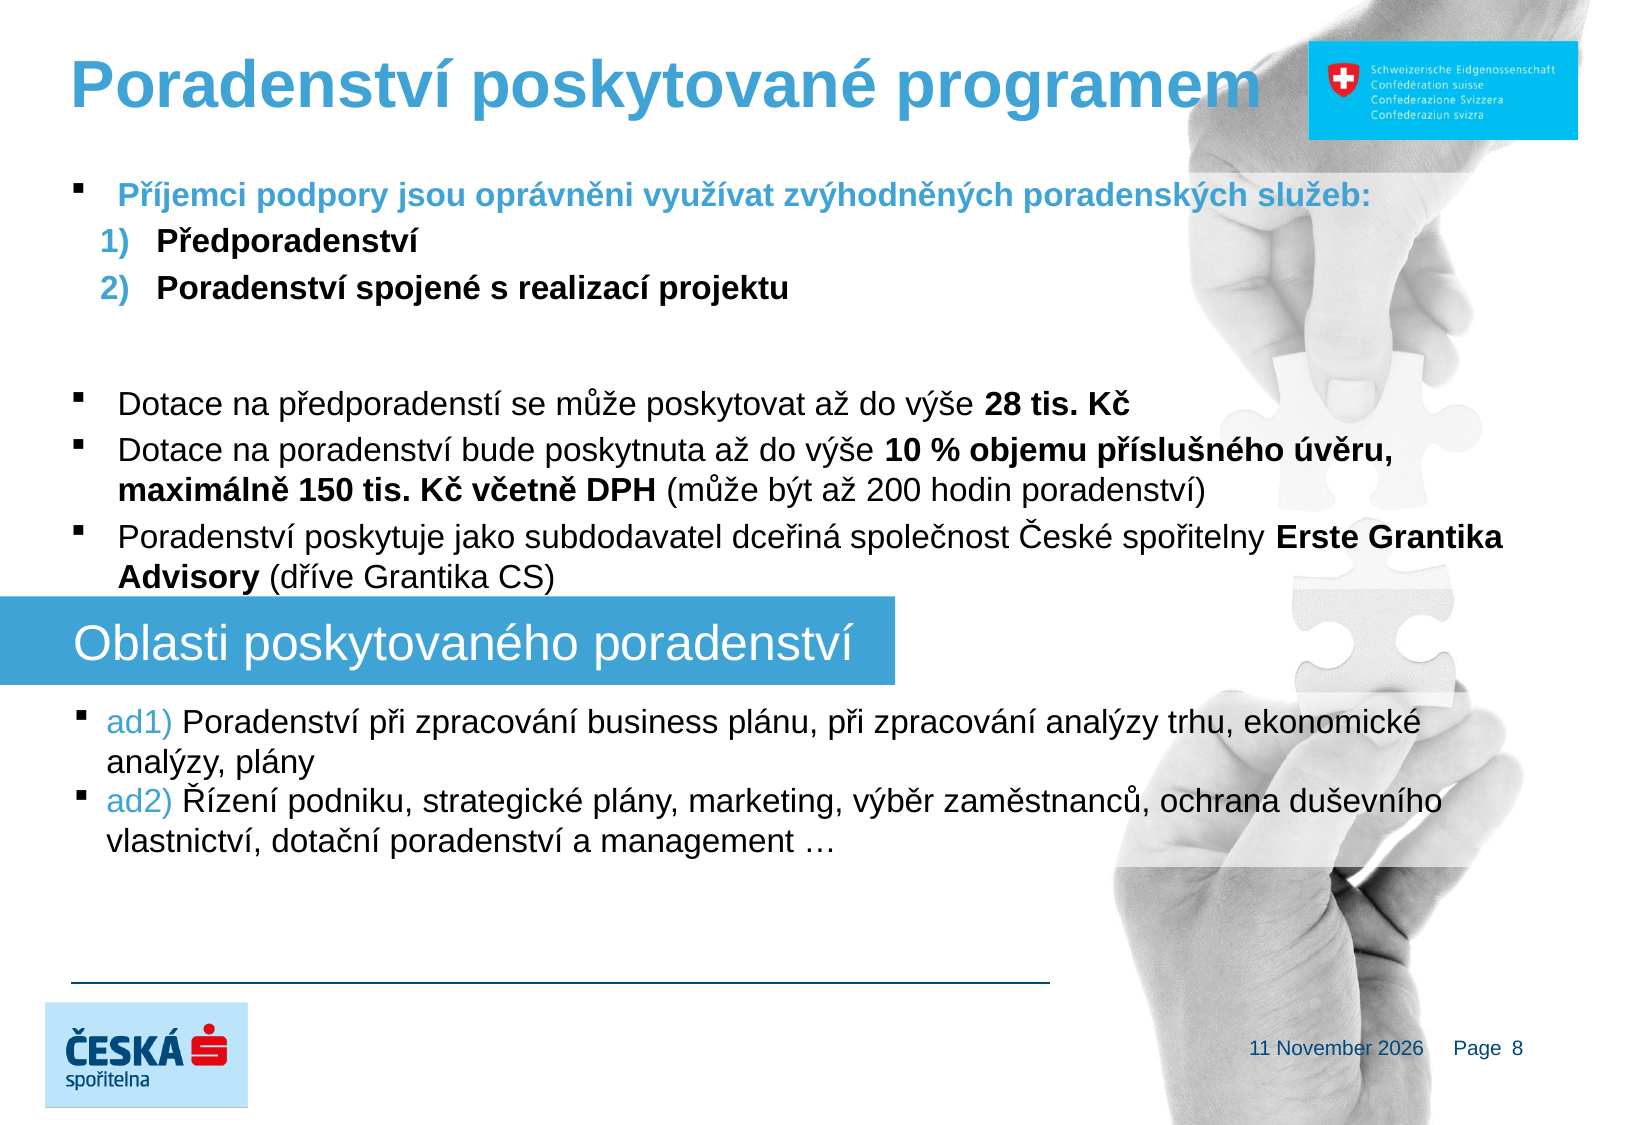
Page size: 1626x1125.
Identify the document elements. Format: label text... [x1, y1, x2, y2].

list Příjemci podpory jsou oprávněni využívat zvýhodněných poradenských služeb: Předporadenství Poradenství spojené s realizací projektu Dotace na předporadenstí se může poskytovat až do výše 28 tis. Kč Dotace na poradenství bude poskytnuta až do výše 10 % objemu příslušného úvěru, maximálně 150 tis. Kč včetně DPH (může být až 200 hodin poradenství) Poradenství poskytuje jako subdodavatel dceřiná společnost České spořitelny Erste Grantika Advisory (dříve Grantika CS) [70, 172, 1045, 589]
title Poradenství poskytované programem [70, 41, 1045, 172]
picture [1050, 0, 1625, 1125]
text_box ad1) Poradenství při zpracování business plánu, při zpracování analýzy trhu, ekonomické analýzy, plány ad2) Řízení podniku, strategické plány, marketing, výběr zaměstnanců, ochrana duševního vlastnictví, dotační poradenství a management … [44, 692, 1045, 867]
text_box Oblasti poskytovaného poradenství [0, 596, 896, 685]
picture [44, 1001, 248, 1109]
